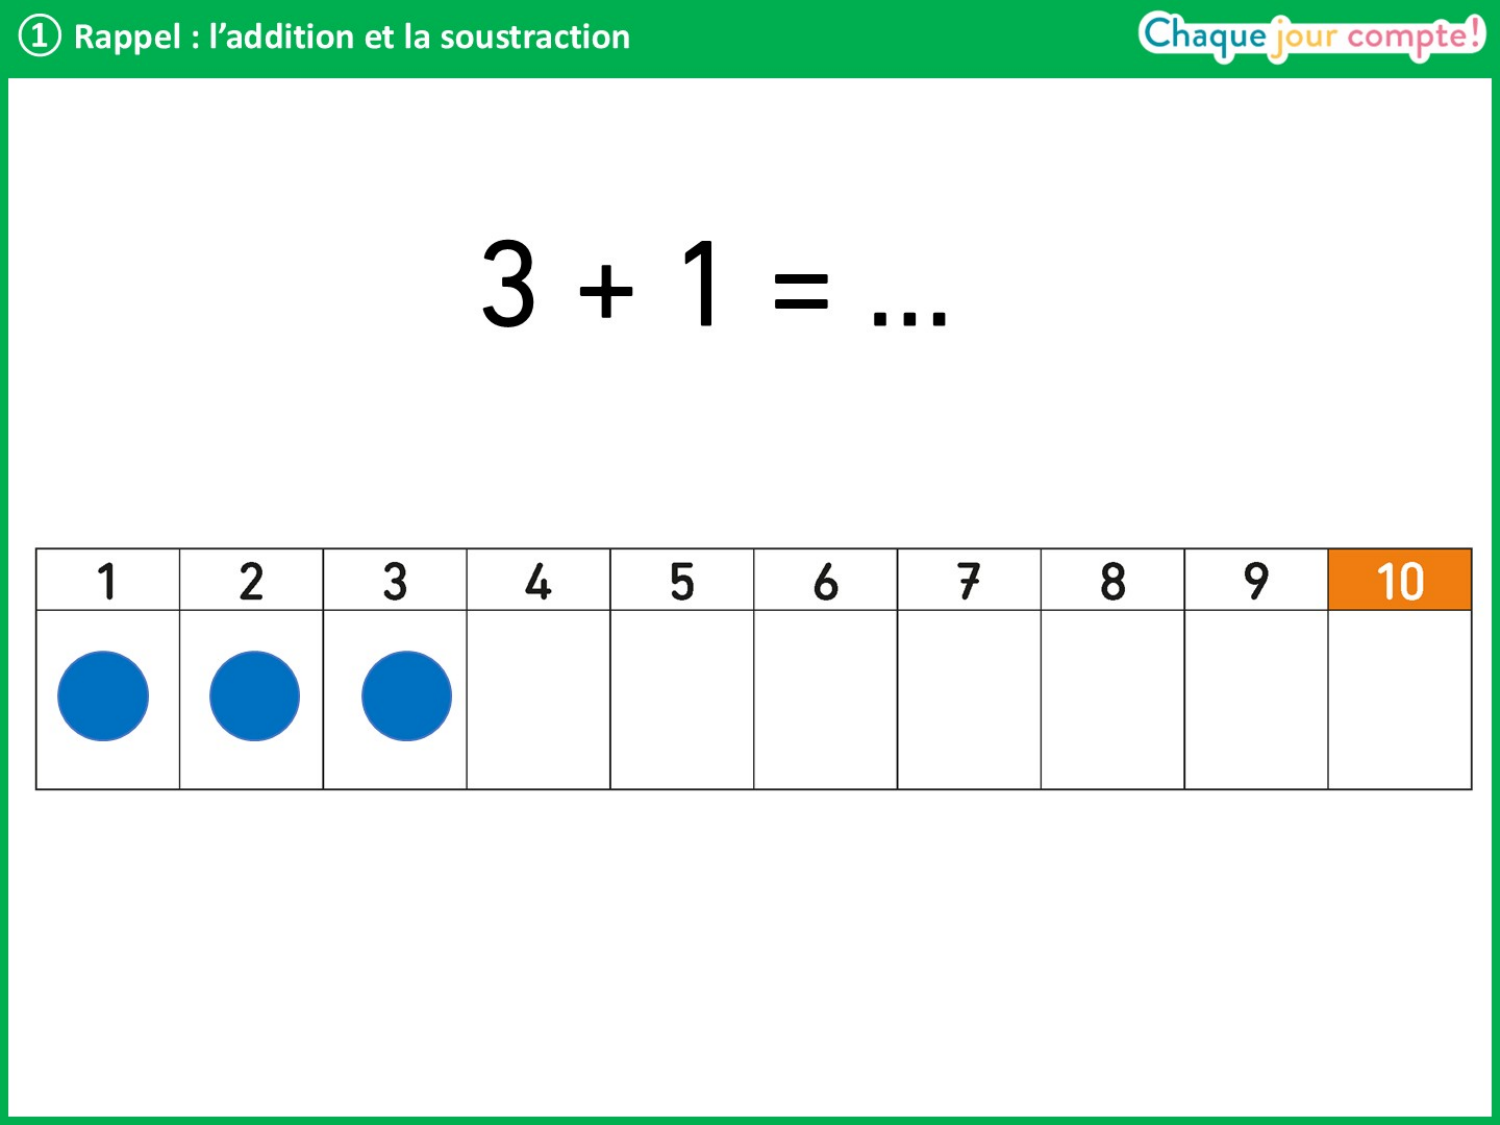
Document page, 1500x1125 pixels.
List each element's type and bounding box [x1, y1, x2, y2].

list [0, 0, 1500, 1125]
